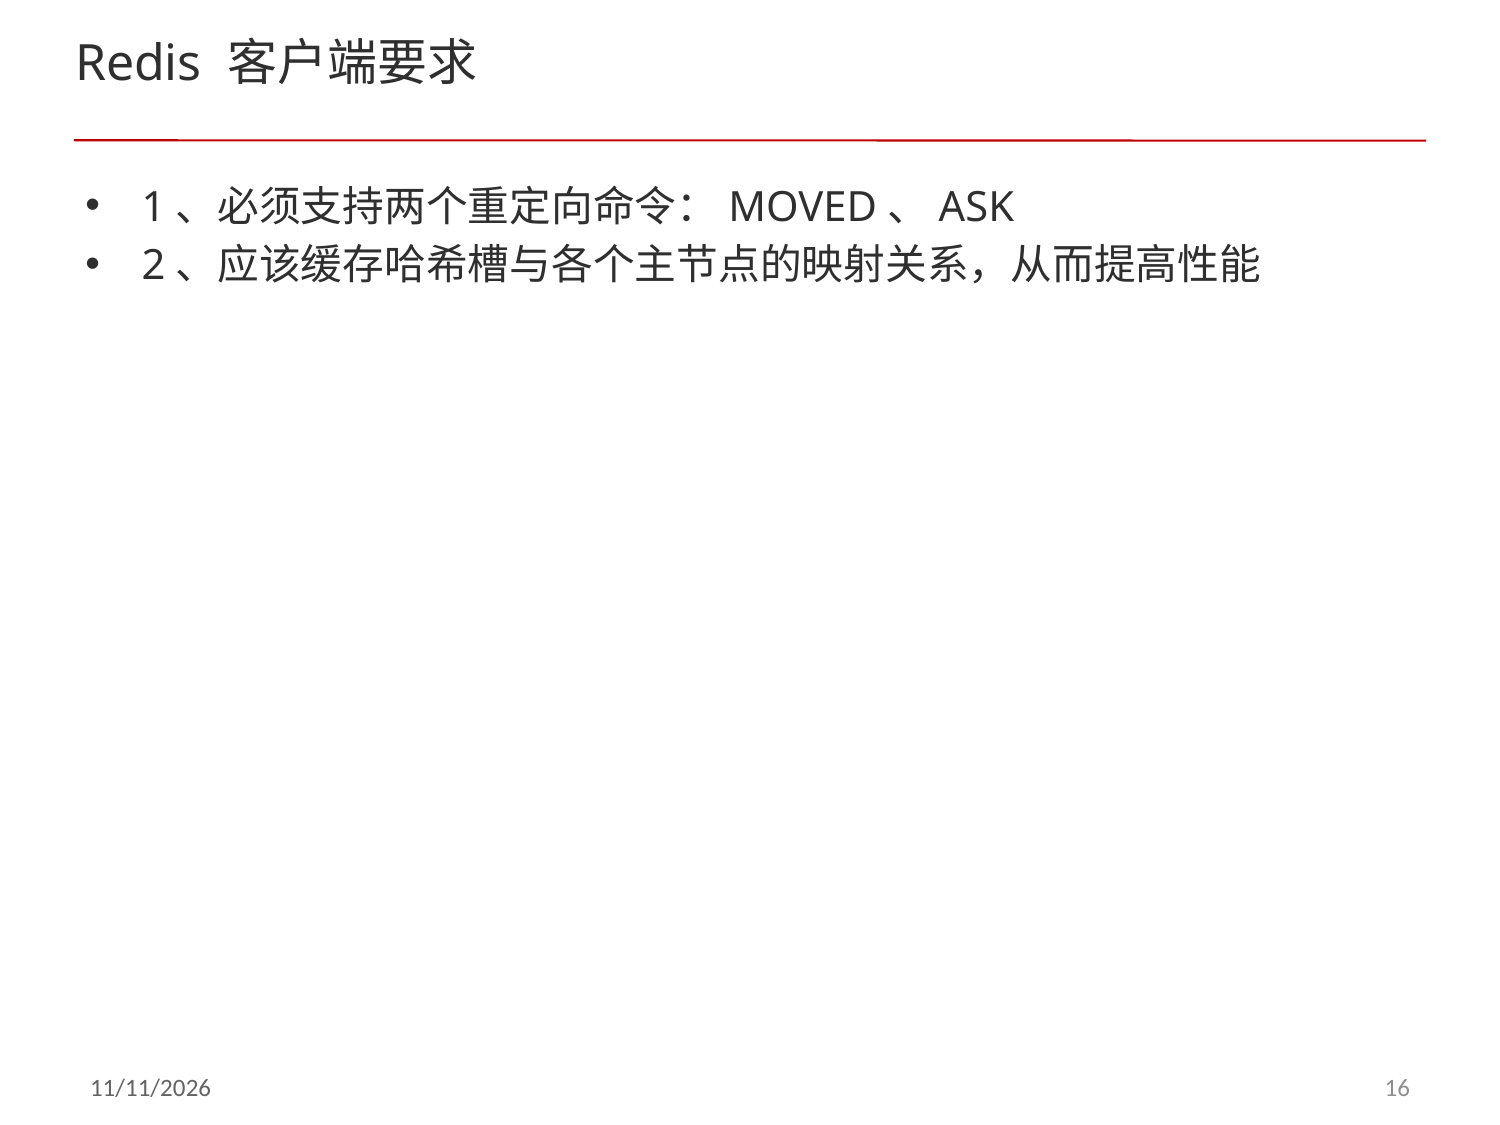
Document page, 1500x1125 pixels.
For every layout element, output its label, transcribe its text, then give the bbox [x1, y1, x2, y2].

list 1、必须支持两个重定向命令：MOVED、ASK 2、应该缓存哈希槽与各个主节点的映射关系，从而提高性能 [70, 171, 1421, 1016]
title Redis 客户端要求 [75, 30, 1235, 136]
